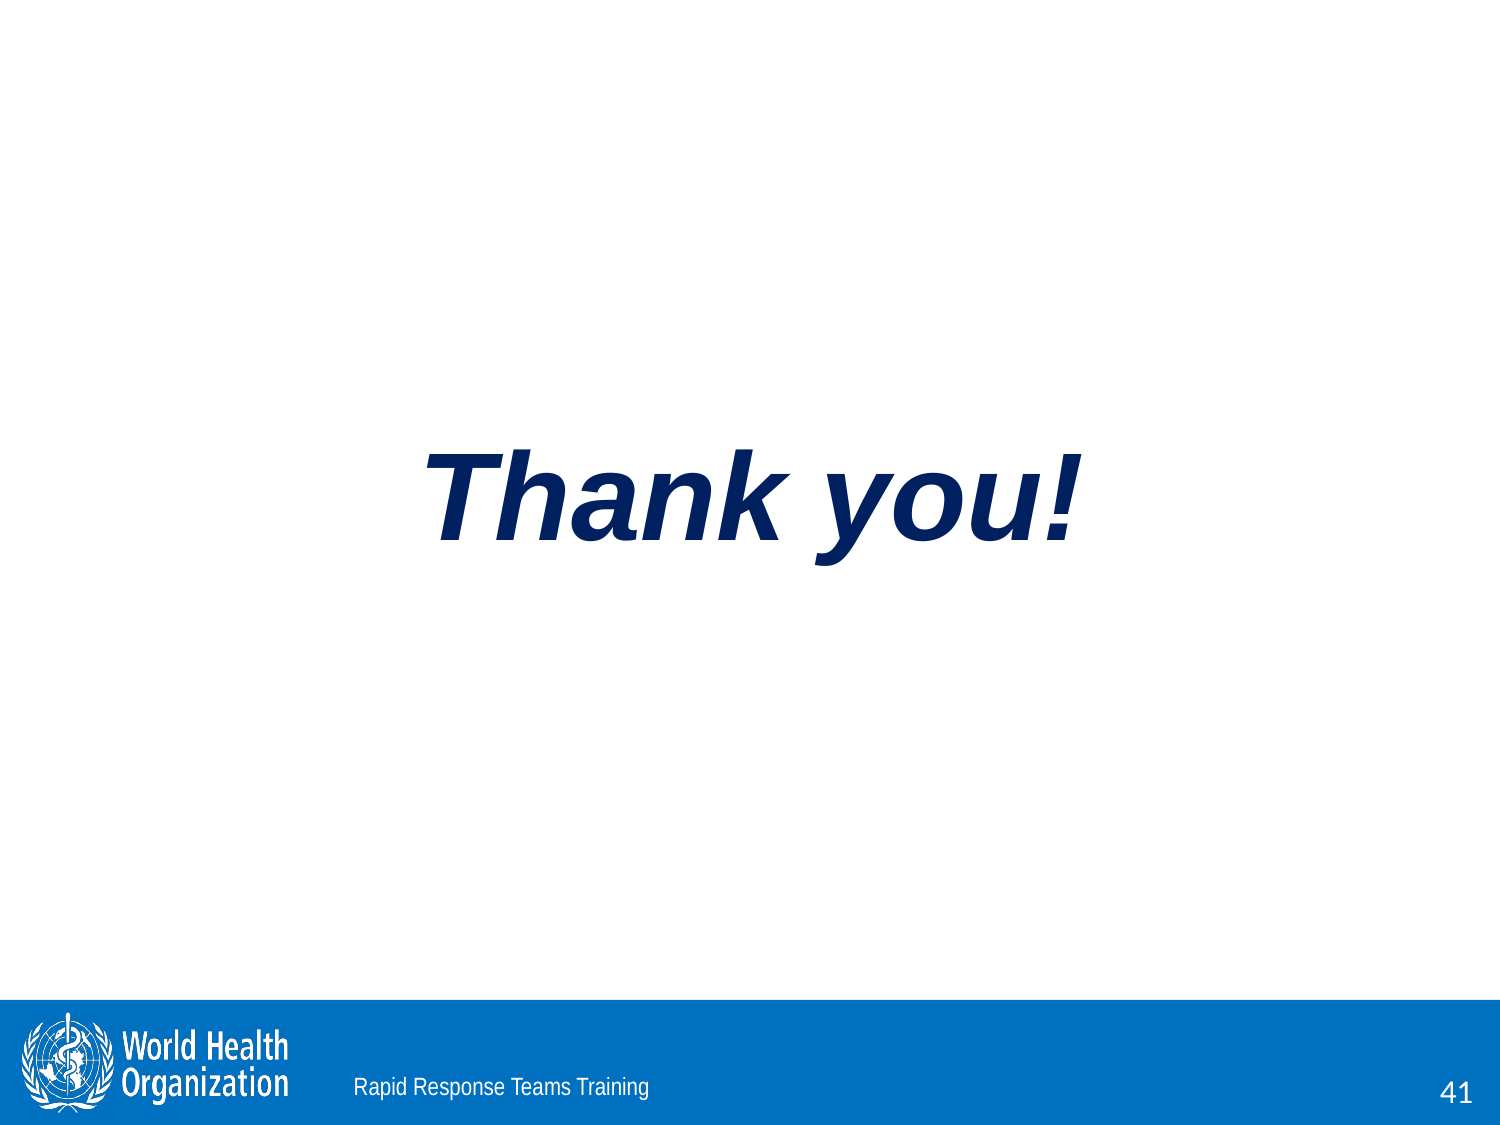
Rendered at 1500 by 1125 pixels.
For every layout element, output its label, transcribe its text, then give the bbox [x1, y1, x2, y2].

title Thank you! [76, 397, 1427, 585]
picture [21, 1012, 288, 1113]
